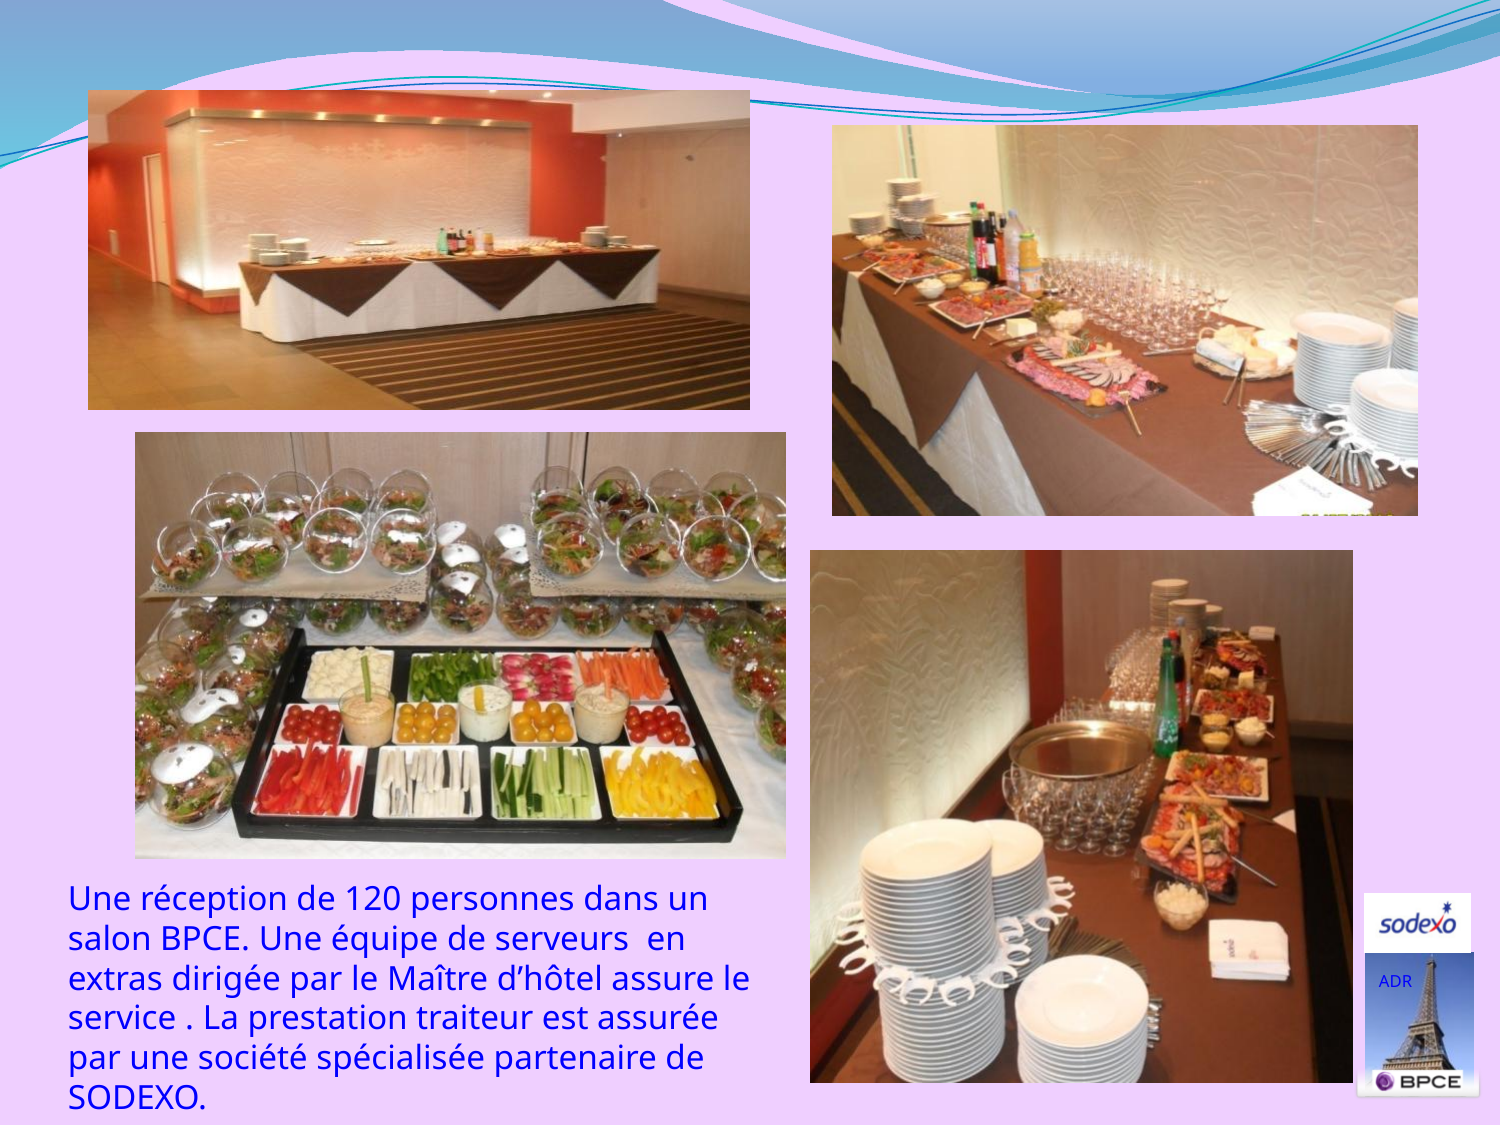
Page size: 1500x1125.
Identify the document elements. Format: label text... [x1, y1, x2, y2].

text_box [1354, 892, 1483, 1102]
picture [810, 550, 1353, 1083]
picture [88, 89, 751, 411]
picture [135, 432, 786, 859]
text_box Une réception de 120 personnes dans un salon BPCE. Une équipe de serveurs en extras dirigée par le Maître d’hôtel assure le service . La prestation traiteur est assurée par une société spécialisée partenaire de SODEXO. [53, 869, 774, 1124]
picture [832, 125, 1418, 516]
